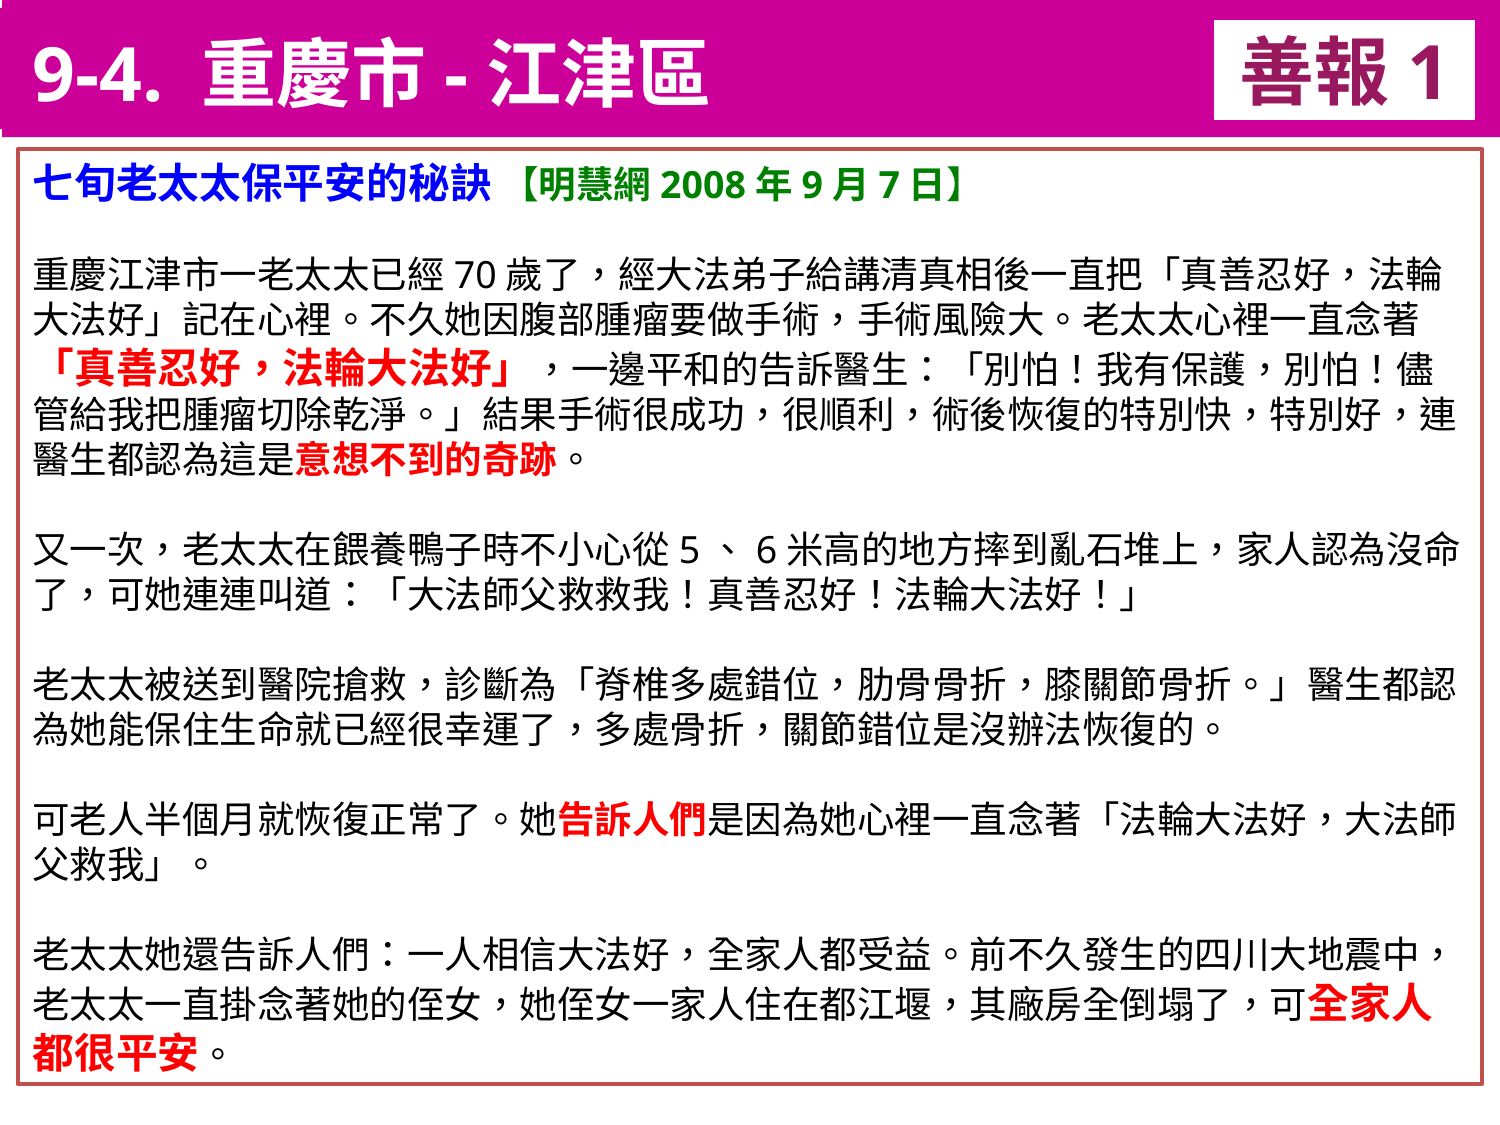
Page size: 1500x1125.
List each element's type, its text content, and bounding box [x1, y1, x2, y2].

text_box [0, 0, 1500, 138]
text_box 七旬老太太保平安的秘訣 【明慧網2008年9月7日】 重慶江津市一老太太已經70歲了，經大法弟子給講清真相後一直把「真善忍好，法輪大法好」記在心裡。不久她因腹部腫瘤要做手術，手術風險大。老太太心裡一直念著「真善忍好，法輪大法好」，一邊平和的告訴醫生：「別怕！我有保護，別怕！儘管給我把腫瘤切除乾淨。」結果手術很成功，很順利，術後恢復的特別快，特別好，連醫生都認為這是意想不到的奇跡。 又一次，老太太在餵養鴨子時不小心從5、6米高的地方摔到亂石堆上，家人認為沒命了，可她連連叫道：「大法師父救救我！真善忍好！法輪大法好！」 老太太被送到醫院搶救，診斷為「脊椎多處錯位，肋骨骨折，膝關節骨折。」醫生都認為她能保住生命就已經很幸運了，多處骨折，關節錯位是沒辦法恢復的。 可老人半個月就恢復正常了。她告訴人們是因為她心裡一直念著「法輪大法好，大法師父救我」。 老太太她還告訴人們：一人相信大法好，全家人都受益。前不久發生的四川大地震中，老太太一直掛念著她的侄女，她侄女一家人住在都江堰，其廠房全倒塌了，可全家人都很平安。 [16, 147, 1484, 1086]
